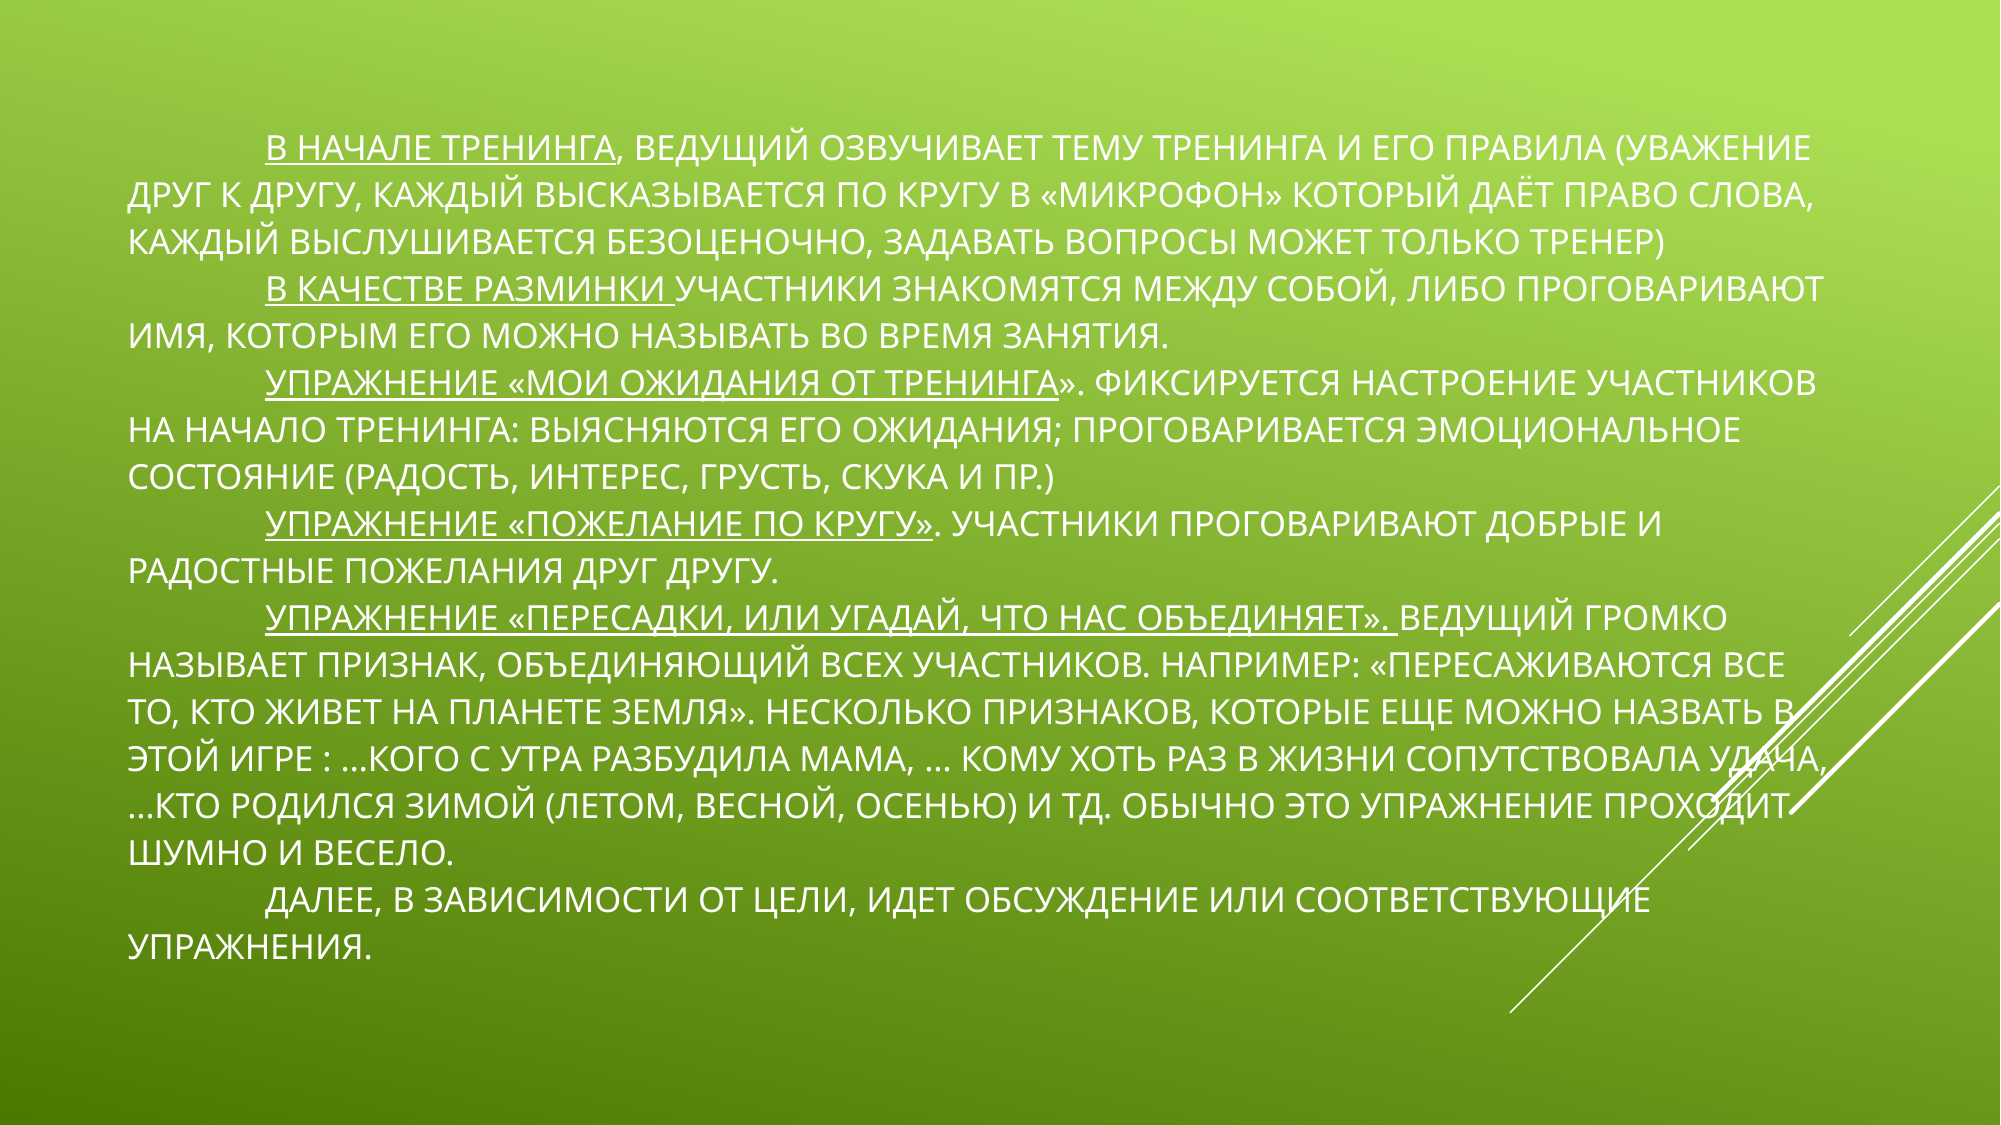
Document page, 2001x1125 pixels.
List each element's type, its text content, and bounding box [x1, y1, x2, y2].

title В начале тренинга, ведущий озвучивает тему тренинга и его правила (уважение друг к другу, каждый высказывается по кругу в «микрофон» который даёт право слова, каждый выслушивается безоценочно, задавать вопросы может только тренер) В качестве разминки участники знакомятся между собой, либо проговаривают имя, которым его можно называть во время занятия. Упражнение «Мои ожидания от тренинга». Фиксируется настроение участников на начало тренинга: выясняются его ожидания; проговаривается эмоциональное состояние (радость, интерес, грусть, скука и пр.) Упражнение «Пожелание по кругу». Участники проговаривают добрые и радостные пожелания друг другу. Упражнение «Пересадки, или угадай, что нас объединяет». Ведущий громко называет признак, объединяющий всех участников. Например: «Пересаживаются все то, кто живет на планете Земля». Несколько признаков, которые еще можно назвать в этой игре : …кого с утра разбудила мама, … кому хоть раз в жизни сопутствовала удача, …кто родился зимой (летом, весной, осенью) и тд. Обычно это упражнение проходит шумно и весело. Далее, в зависимости от цели, идет обсуждение или соответствующие упражнения. [112, 112, 1861, 1064]
